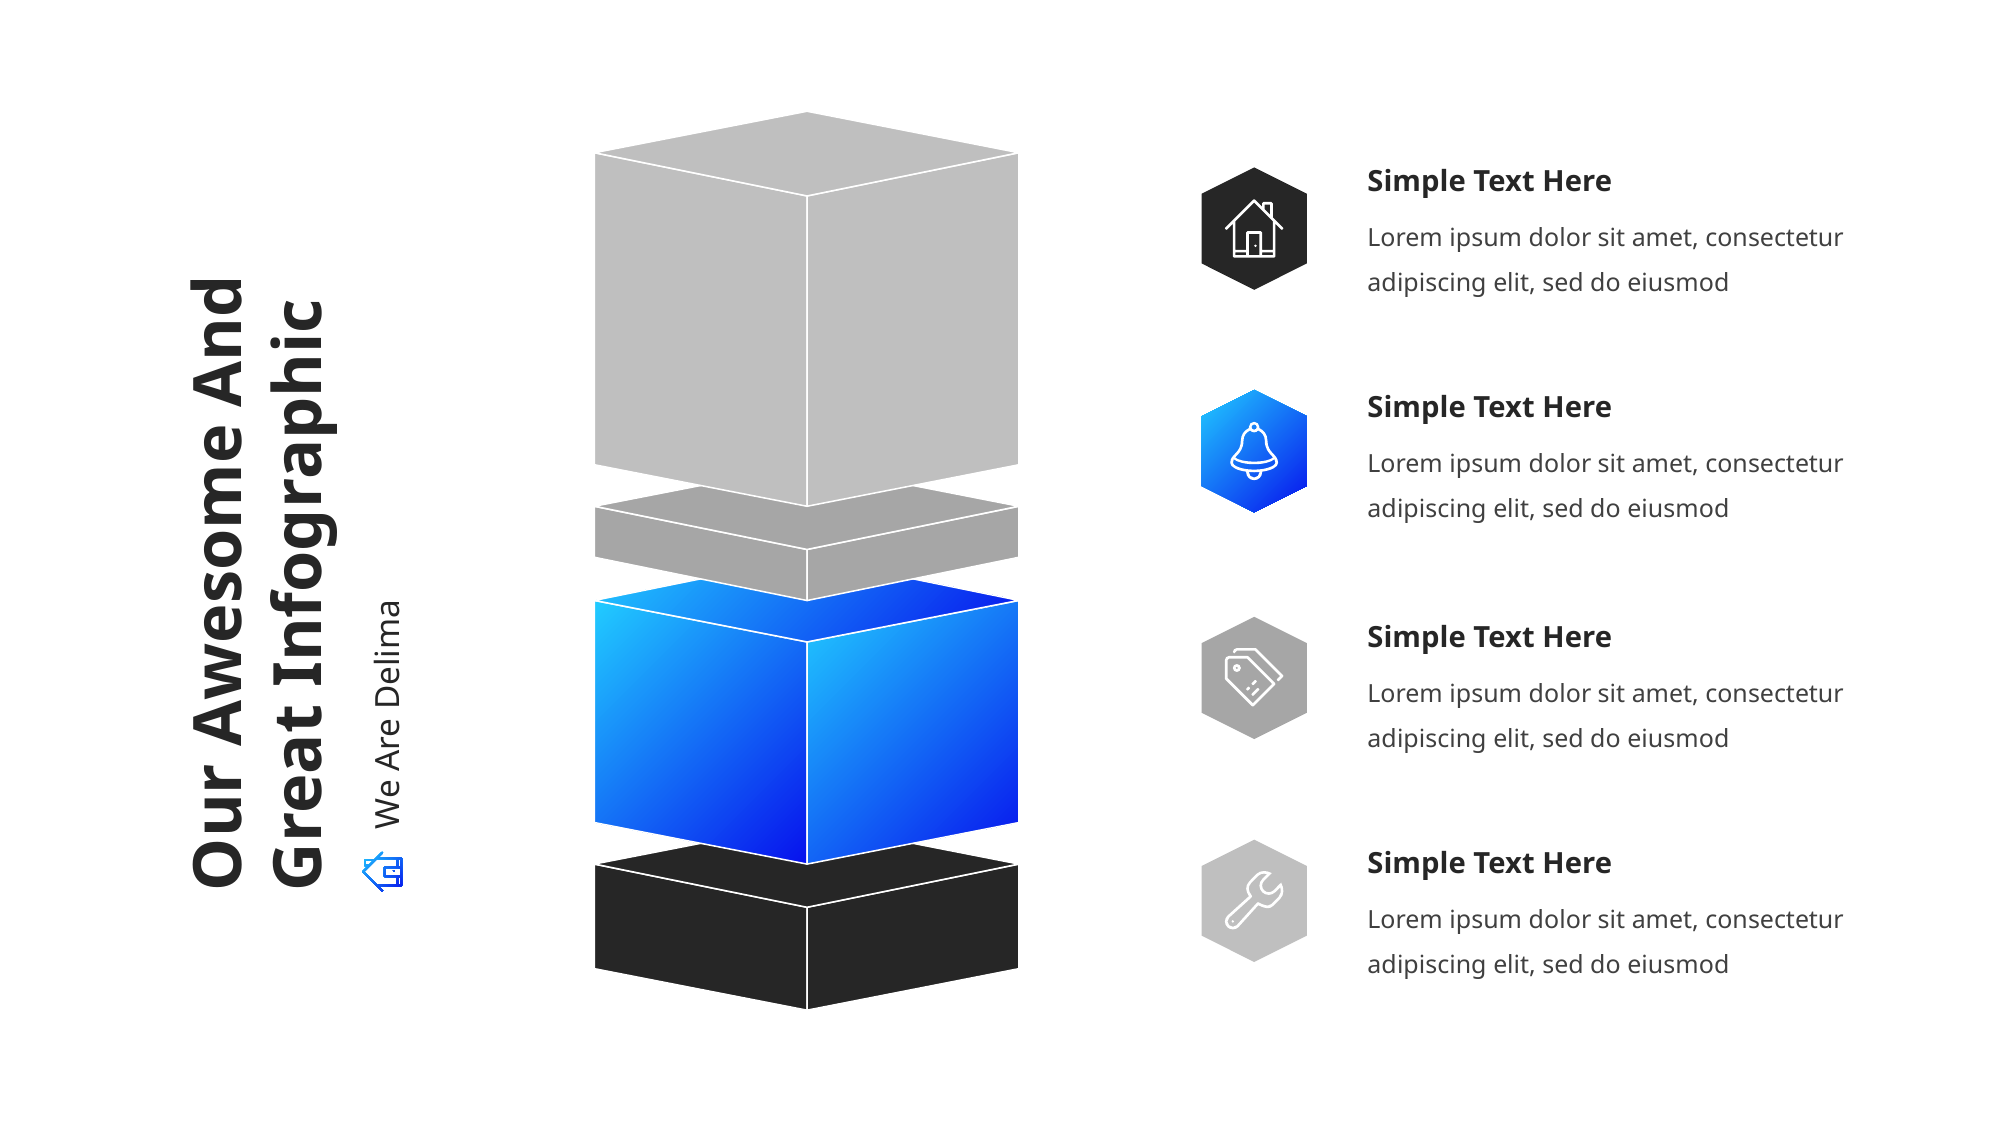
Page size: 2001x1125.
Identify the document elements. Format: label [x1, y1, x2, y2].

text_box [1201, 363, 1866, 532]
text_box [0, 435, 638, 683]
text_box [594, 111, 1019, 1012]
text_box [1201, 593, 1866, 762]
text_box [1201, 819, 1866, 988]
text_box [1201, 137, 1866, 306]
